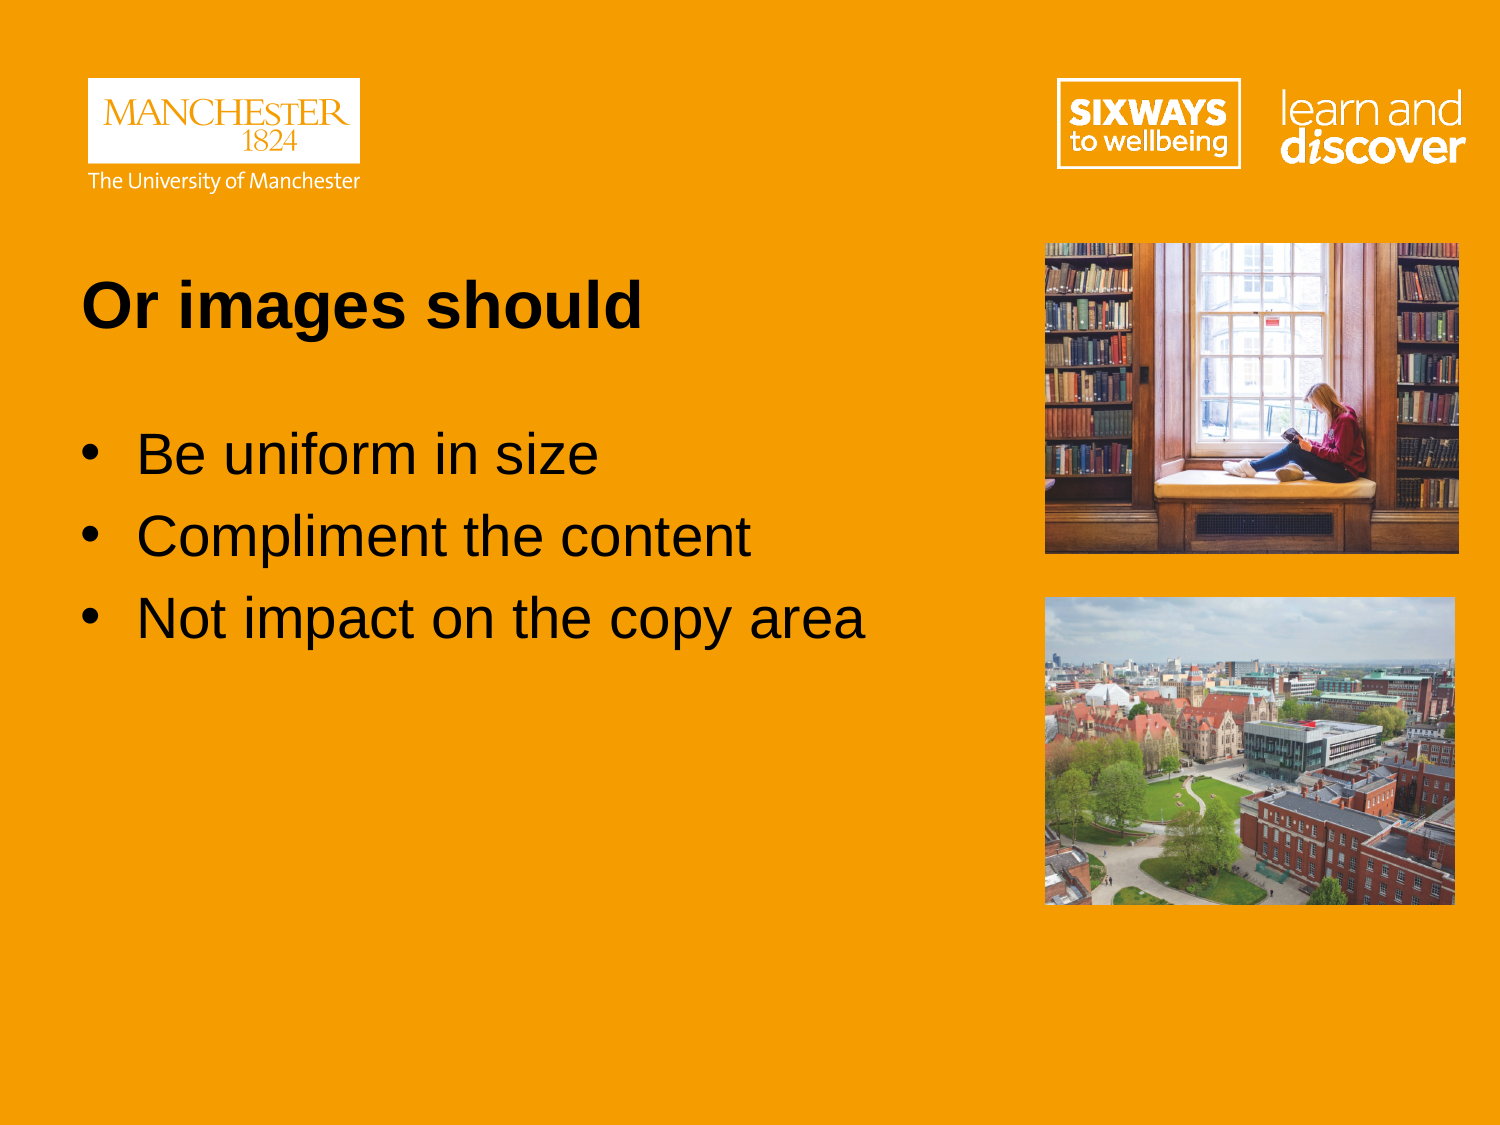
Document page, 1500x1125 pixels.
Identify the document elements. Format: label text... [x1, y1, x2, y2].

picture [88, 78, 360, 194]
picture [1057, 78, 1466, 169]
list Be uniform in size Compliment the content Not impact on the copy area [64, 408, 928, 1006]
title Or images should [66, 207, 1026, 396]
picture [1045, 597, 1455, 906]
picture [1045, 243, 1459, 554]
